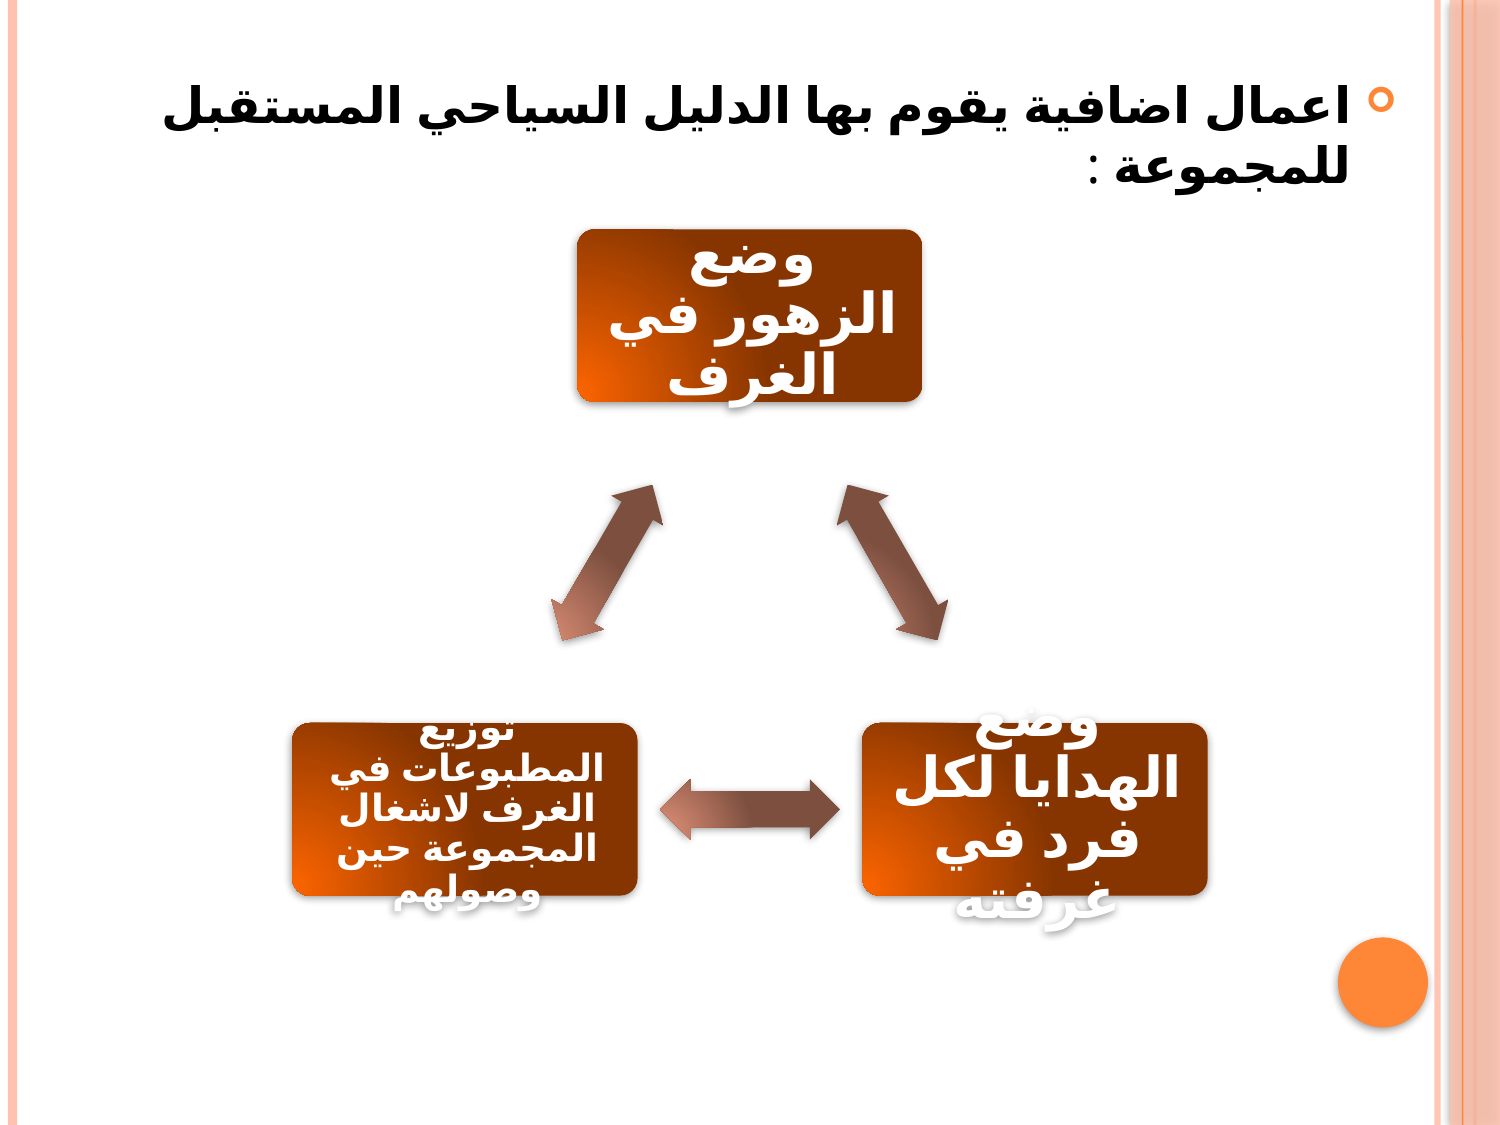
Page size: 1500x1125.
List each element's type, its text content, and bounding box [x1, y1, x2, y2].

list اعمال اضافية يقوم بها الدليل السياحي المستقبل للمجموعة : [75, 66, 1412, 1062]
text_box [249, 228, 1251, 897]
